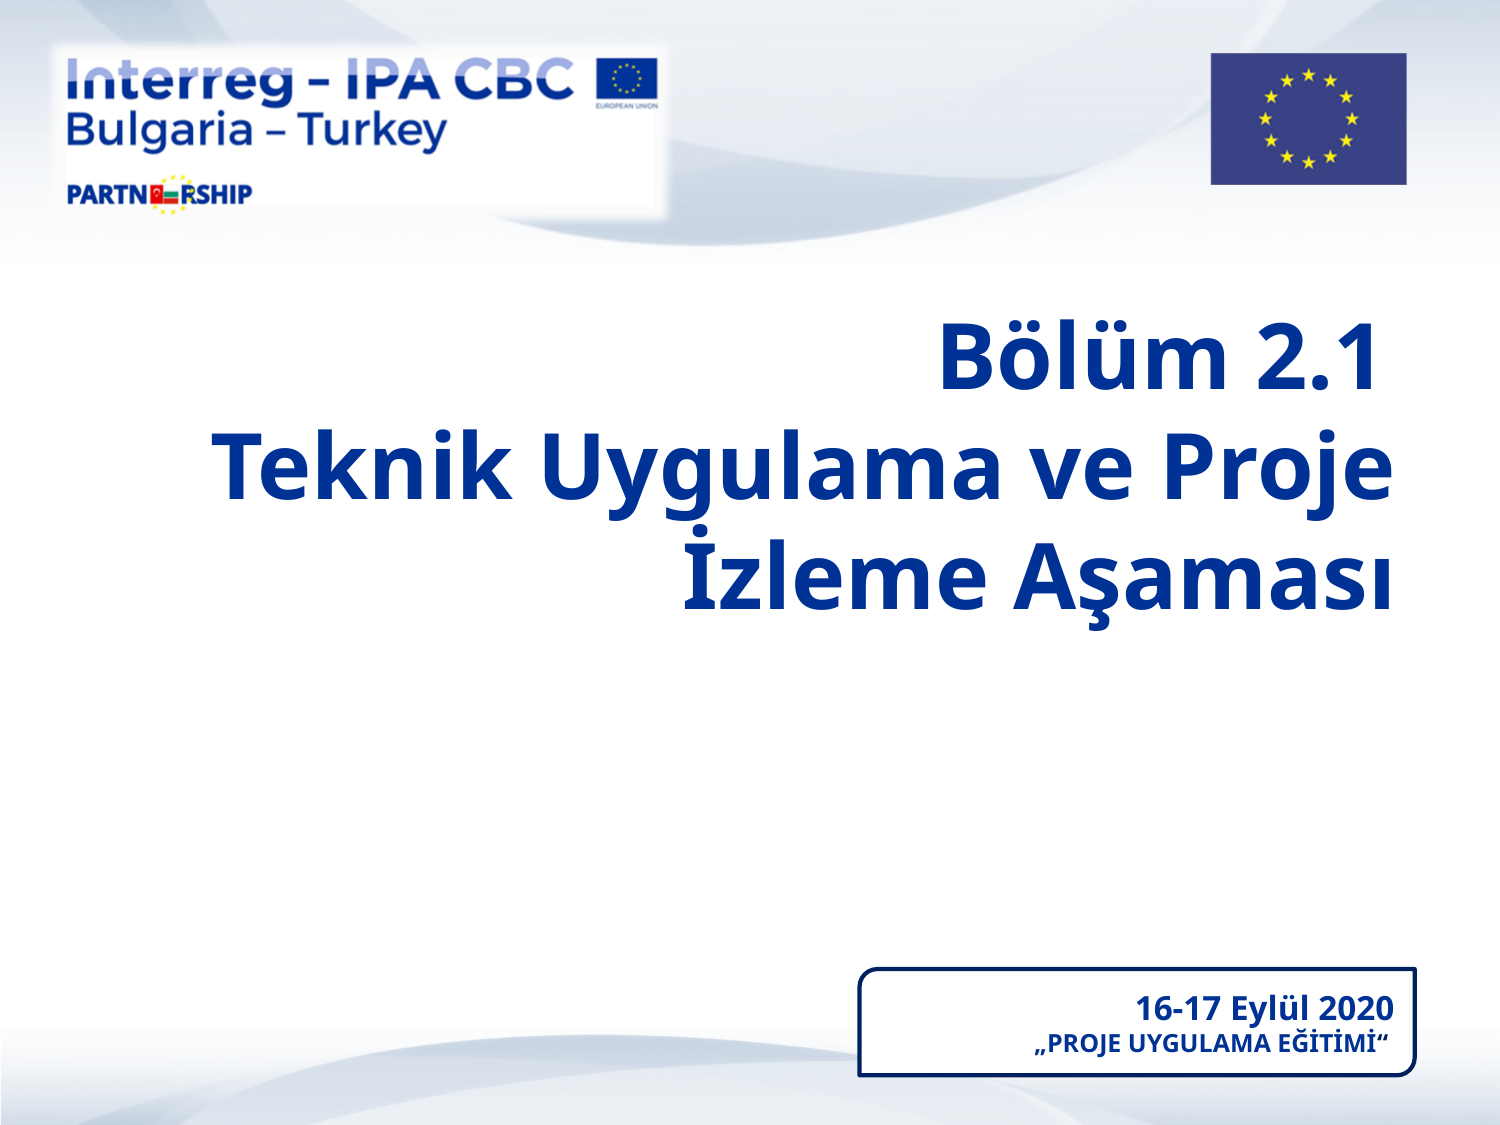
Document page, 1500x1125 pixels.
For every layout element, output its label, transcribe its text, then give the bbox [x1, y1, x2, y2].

picture [0, 0, 1500, 265]
text_box 16-17 Eylül 2020 „PROJE UYGULAMA EĞİTİMİ“ [857, 966, 1417, 1026]
text_box [17, 493, 1500, 872]
picture [0, 1027, 1500, 1125]
text_box Bölüm 2.1 Teknik Uygulama ve Proje İzleme Aşaması [17, 290, 1412, 493]
